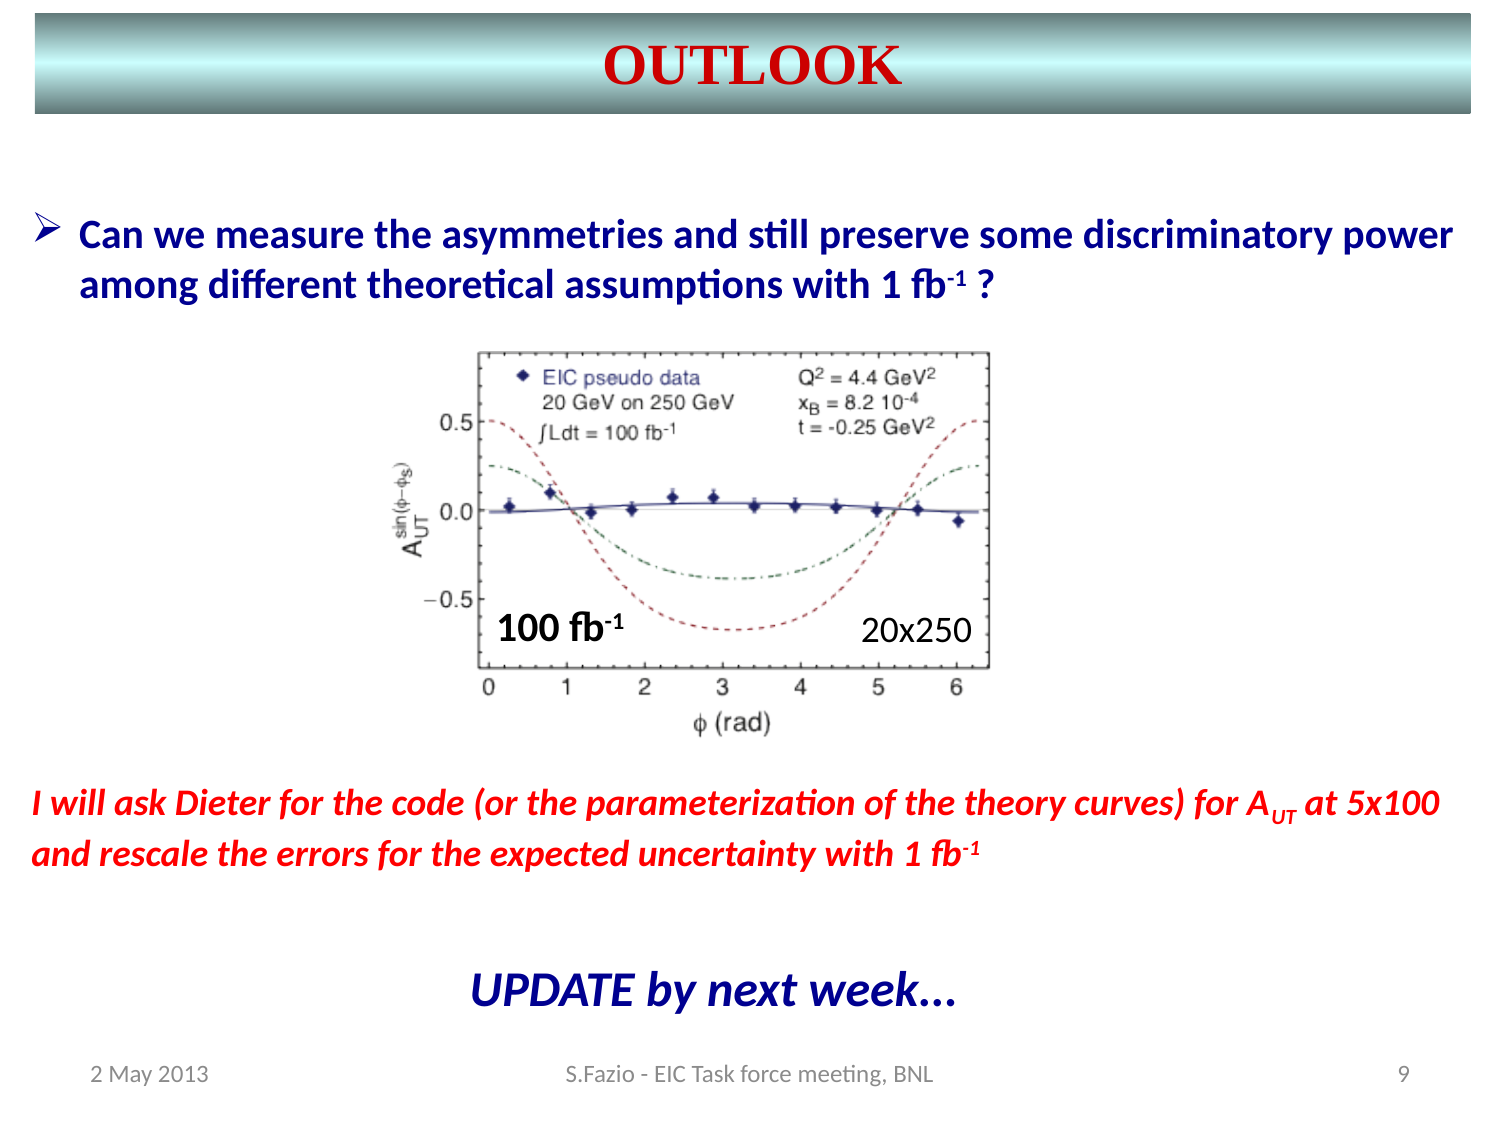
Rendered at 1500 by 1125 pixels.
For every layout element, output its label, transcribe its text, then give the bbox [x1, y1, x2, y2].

text_box OUTLOOK [34, 13, 1471, 114]
footer S.Fazio - EIC Task force meeting, BNL [512, 1042, 988, 1103]
text_box UPDATE by next week... [454, 948, 985, 1024]
slide_number 9 [1074, 1042, 1425, 1103]
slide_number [75, 1042, 425, 1103]
text_box Can we measure the asymmetries and still preserve some discriminatory power among different theoretical assumptions with 1 fb-1 ? [16, 199, 1471, 405]
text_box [390, 351, 1015, 743]
text_box I will ask Dieter for the code (or the parameterization of the theory curves) for AUT at 5x100 and rescale the errors for the expected uncertainty with 1 fb-1 [16, 770, 1471, 882]
